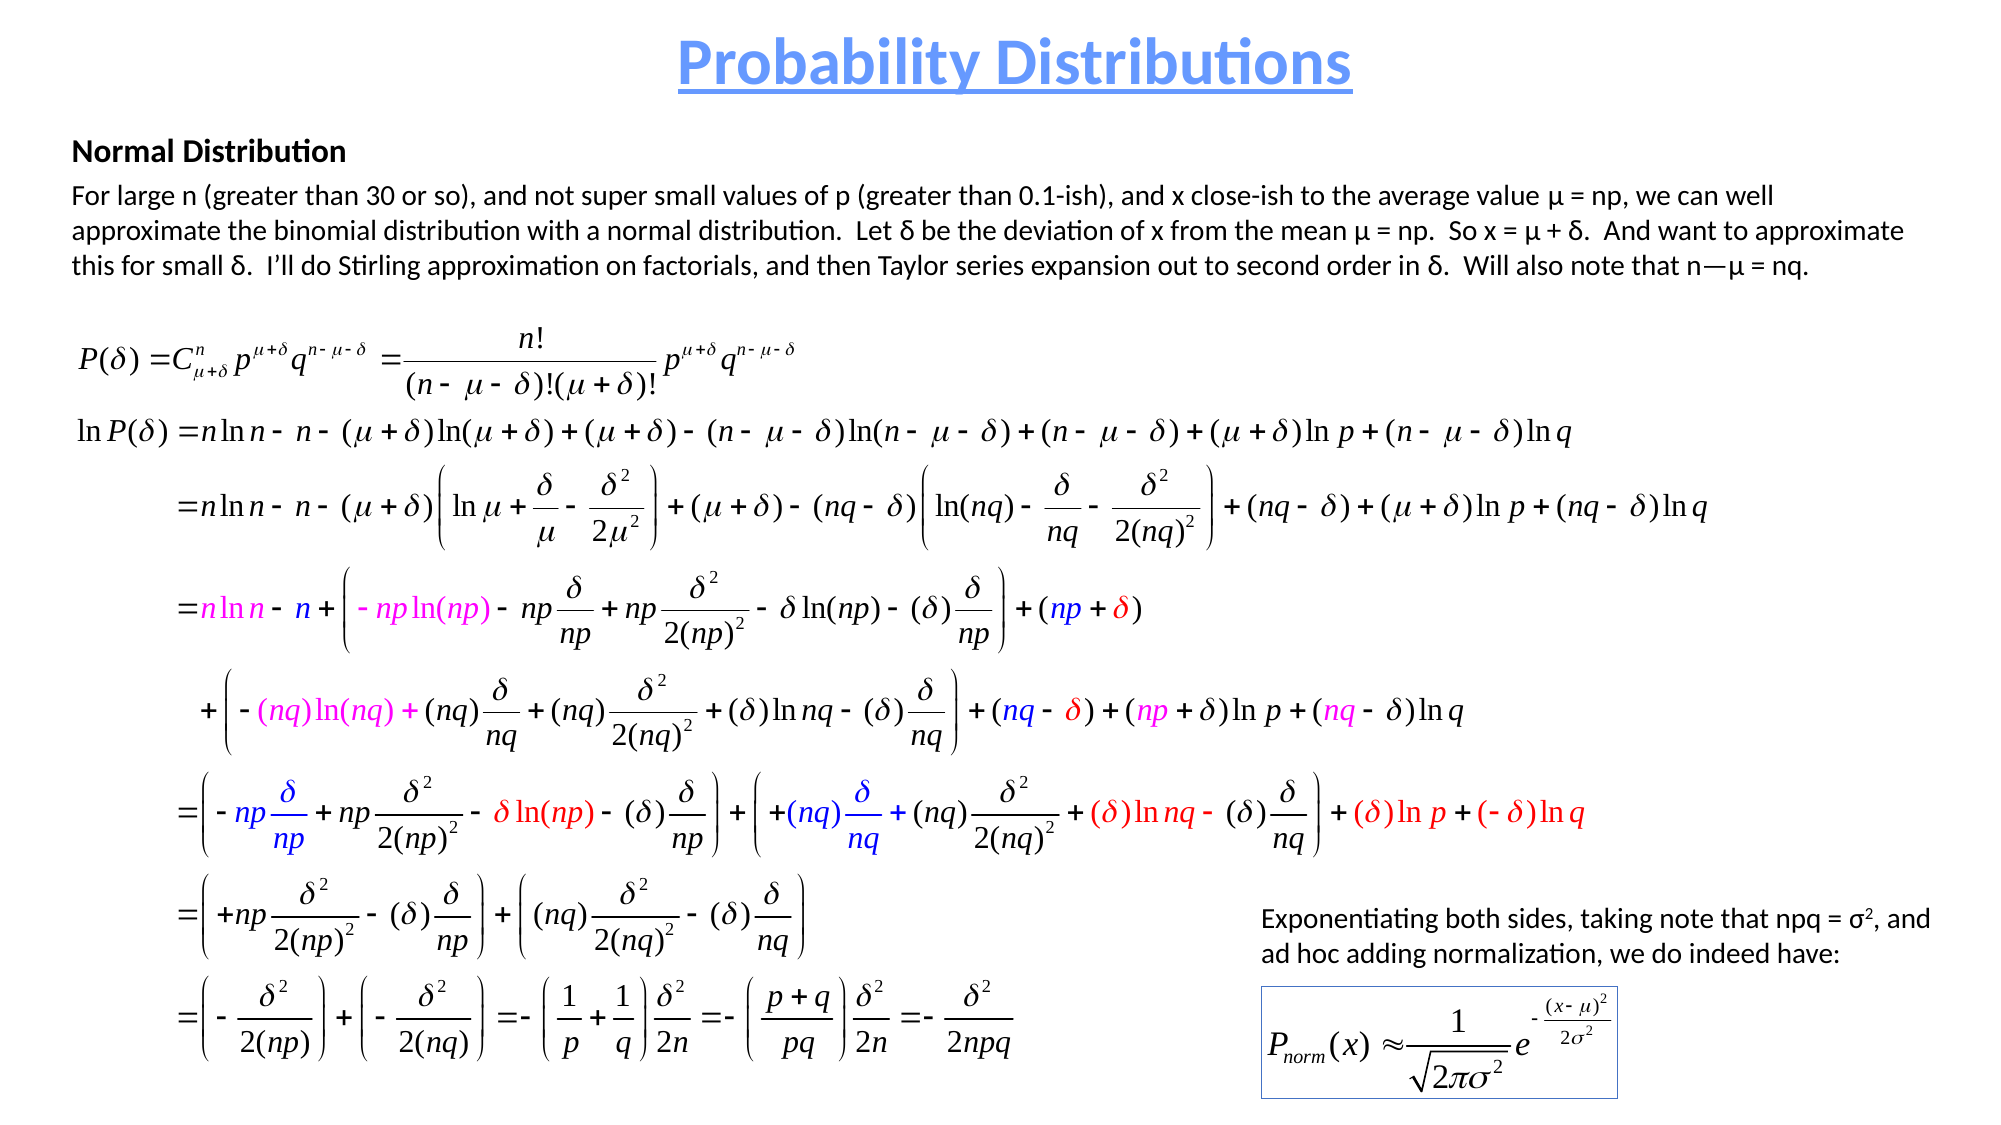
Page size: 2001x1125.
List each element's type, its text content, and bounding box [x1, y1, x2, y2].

text_box Normal Distribution [56, 121, 419, 168]
text_box Probability Distributions [663, 10, 1390, 106]
text_box For large n (greater than 30 or so), and not super small values of p (greater than 0.1-ish), and x close-ish to the average value μ = np, we can well approximate the binomial distribution with a normal distribution. Let δ be the deviation of x from the mean μ = np. So x = μ + δ. And want to approximate this for small δ. I’ll do Stirling approximation on factorials, and then Taylor series expansion out to second order in δ. Will also note that n—μ = nq. [56, 168, 1928, 289]
text_box Exponentiating both sides, taking note that npq = σ2, and ad hoc adding normalization, we do indeed have: [1714, 891, 1965, 977]
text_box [72, 317, 1714, 1070]
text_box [1261, 986, 1618, 1098]
